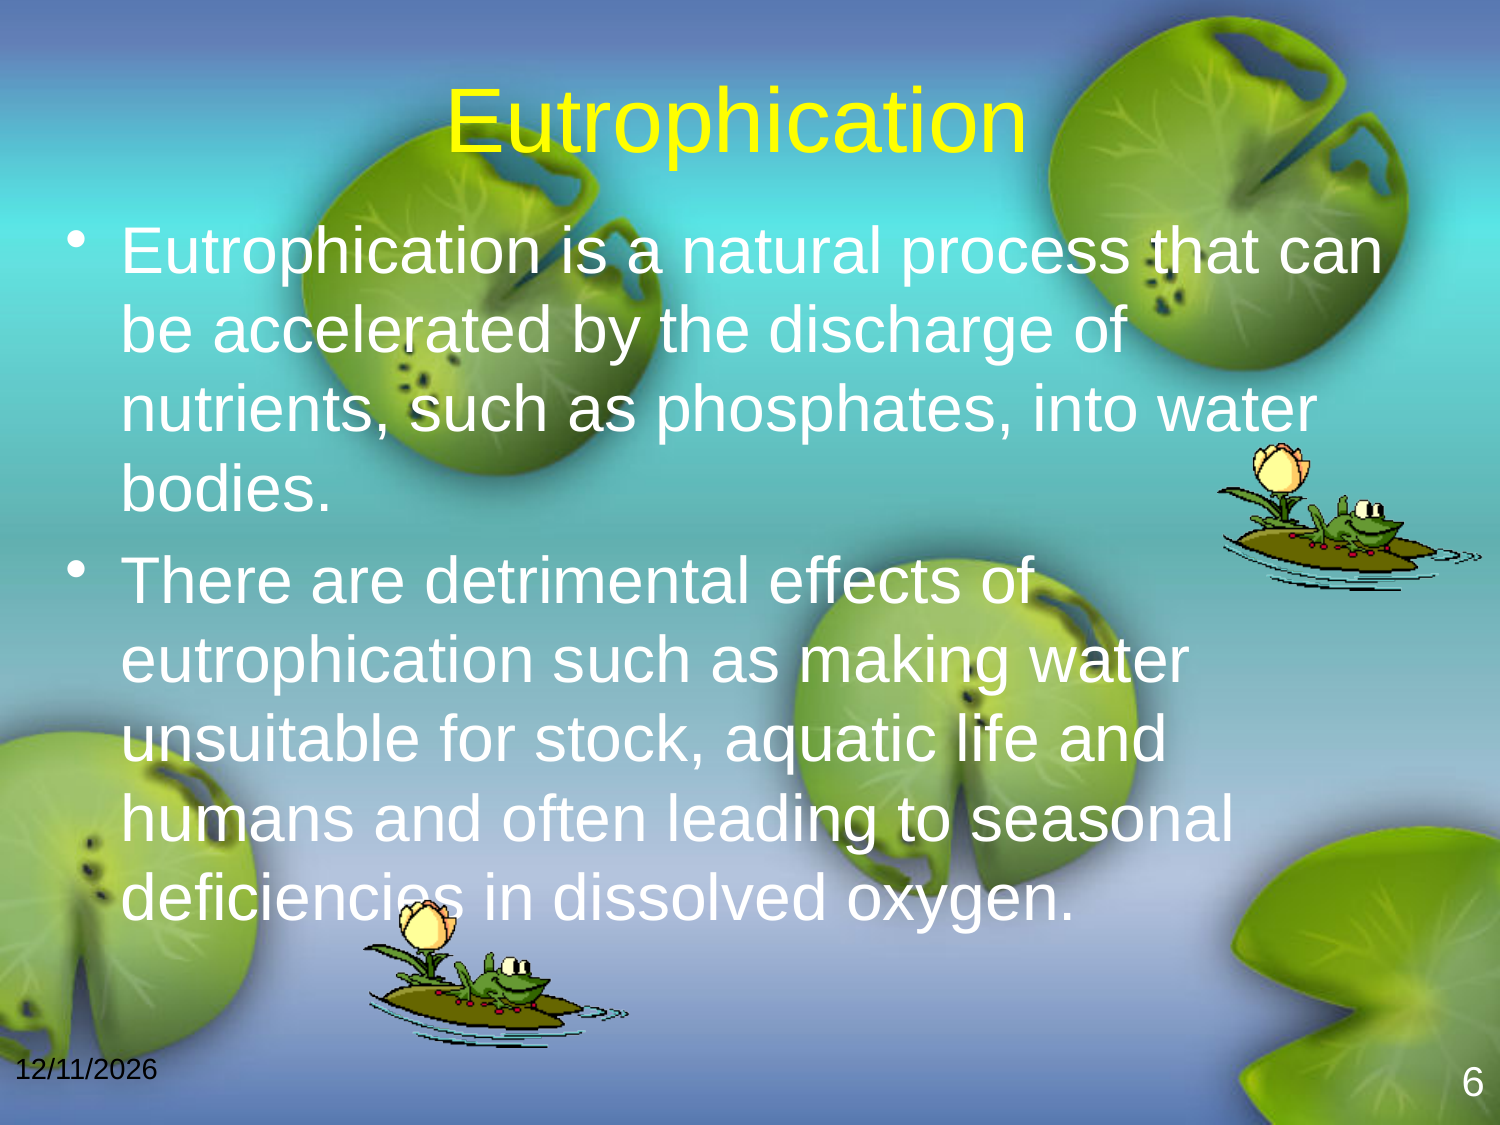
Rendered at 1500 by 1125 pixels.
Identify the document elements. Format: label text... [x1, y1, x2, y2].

title Eutrophication [49, 44, 1426, 188]
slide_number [0, 1042, 350, 1103]
slide_number 6 [1149, 1046, 1500, 1125]
list Eutrophication is a natural process that can be accelerated by the discharge of nutrients, such as phosphates, into water bodies. There are detrimental effects of eutrophication such as making water unsuitable for stock, aquatic life and humans and often leading to seasonal deficiencies in dissolved oxygen. [49, 199, 1426, 943]
picture [0, 0, 1500, 1125]
